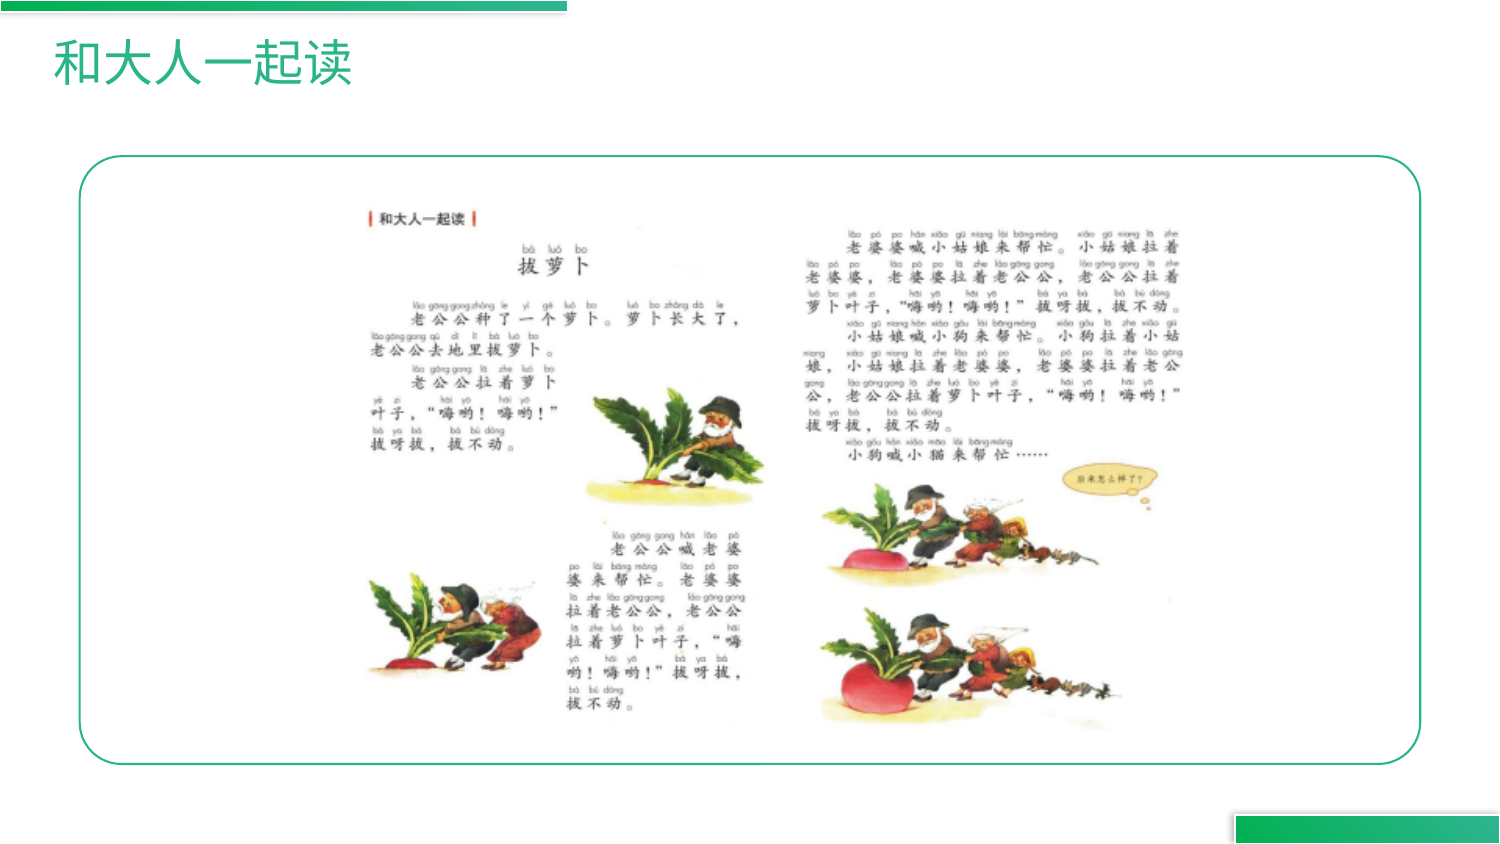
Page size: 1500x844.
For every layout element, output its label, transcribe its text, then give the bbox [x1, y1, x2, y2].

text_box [354, 205, 1197, 734]
list 和大人一起读 [41, 32, 424, 94]
